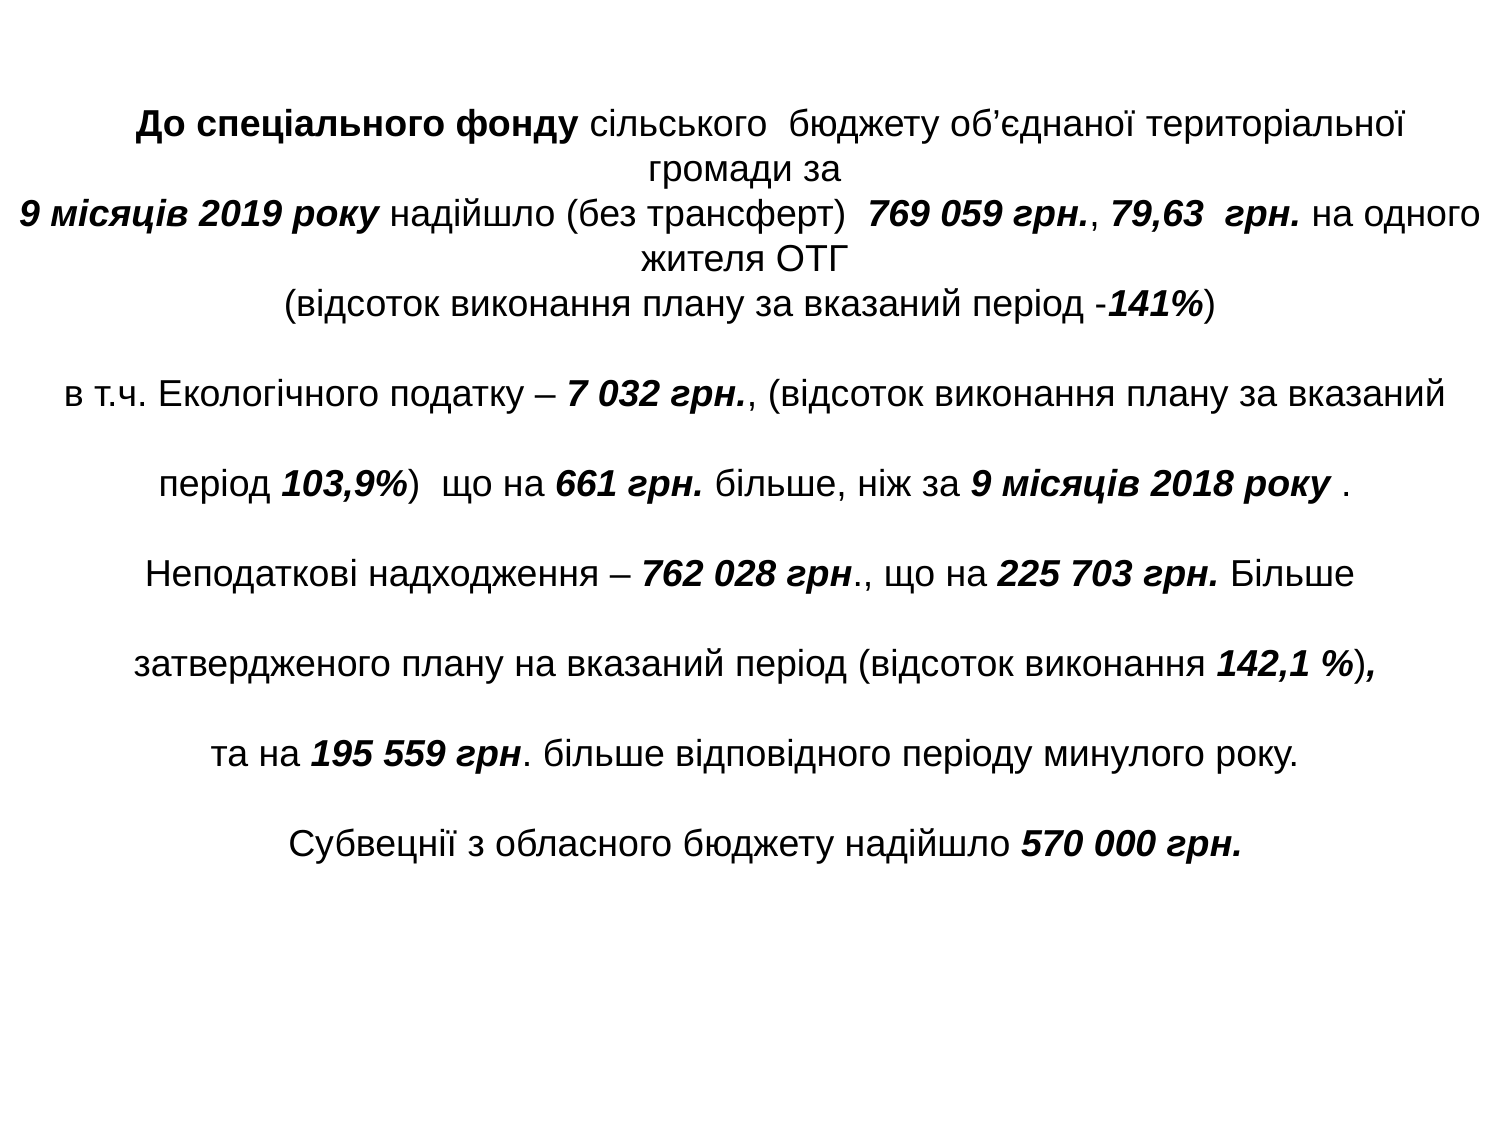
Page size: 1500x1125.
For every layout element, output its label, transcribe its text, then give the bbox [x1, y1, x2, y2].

text_box До спеціального фонду сільського бюджету об’єднаної територіальної громади за 9 місяців 2019 року надійшло (без трансферт) 769 059 грн., 79,63 грн. на одного жителя ОТГ (відсоток виконання плану за вказаний період -141%) в т.ч. Екологічного податку – 7 032 грн., (відсоток виконання плану за вказаний період 103,9%) що на 661 грн. більше, ніж за 9 місяців 2018 року . Неподаткові надходження – 762 028 грн., що на 225 703 грн. Більше затвердженого плану на вказаний період (відсоток виконання 142,1 %), та на 195 559 грн. більше відповідного періоду минулого року. Субвецнії з обласного бюджету надійшло 570 000 грн. [0, 91, 1500, 872]
